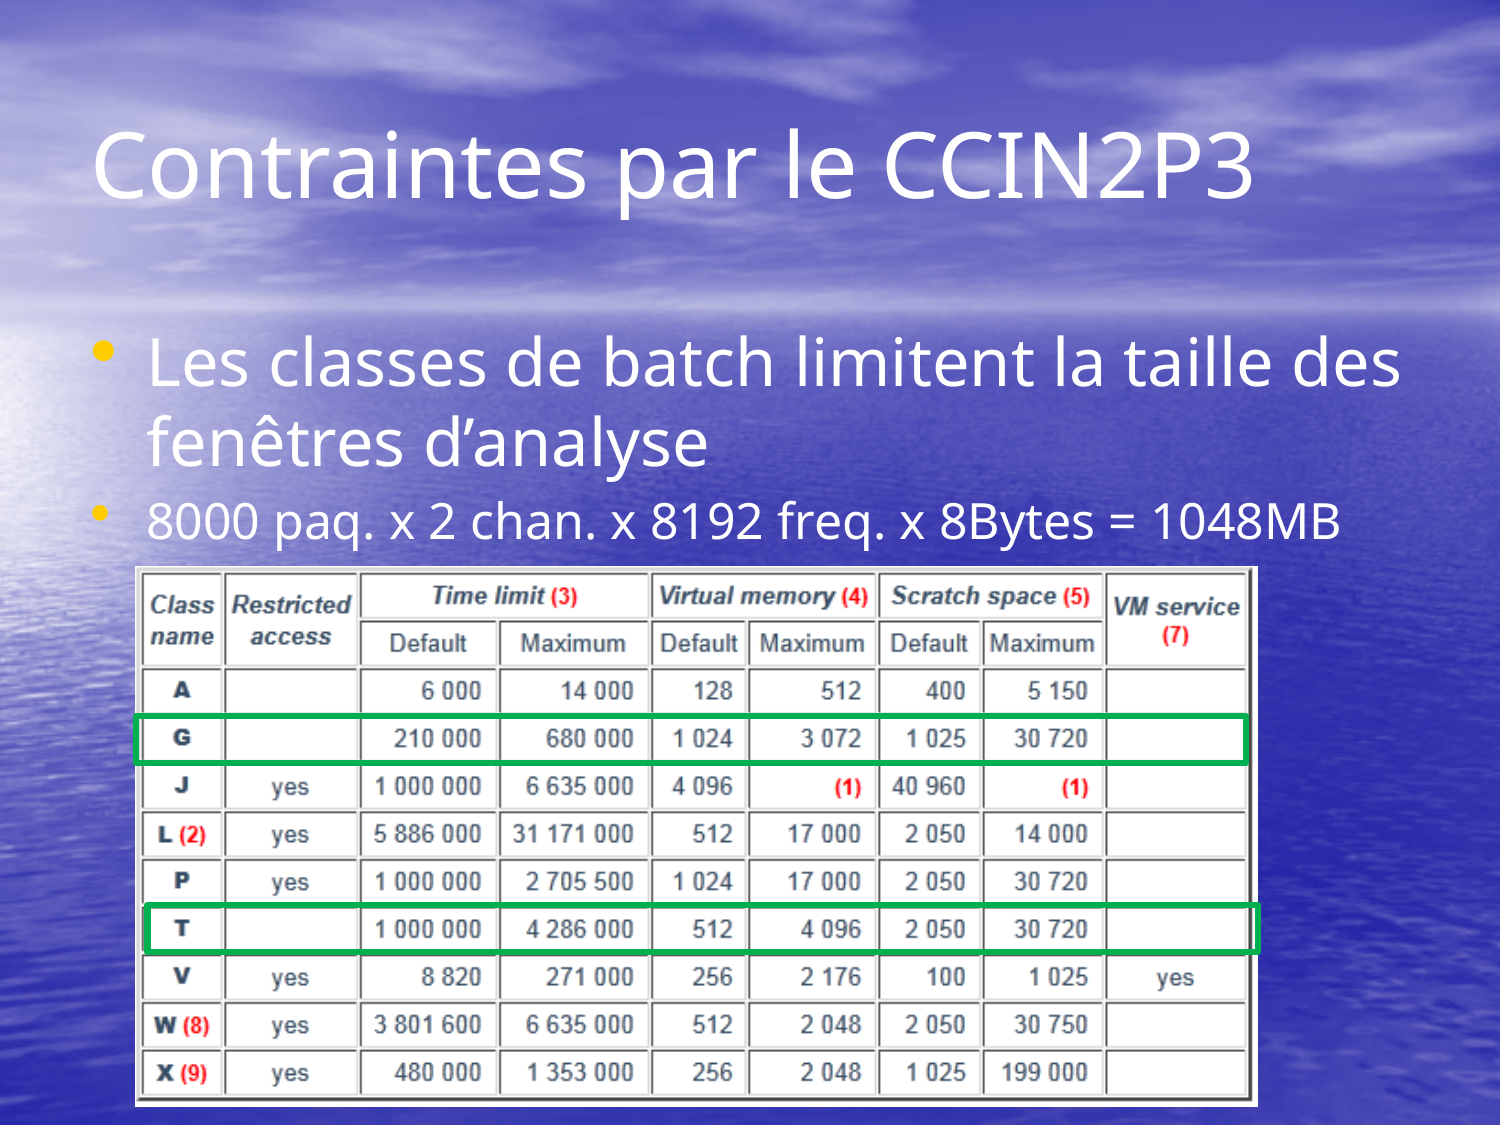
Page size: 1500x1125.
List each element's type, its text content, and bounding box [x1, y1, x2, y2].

list Les classes de batch limitent la taille des fenêtres d’analyse 8000 paq. x 2 chan. x 8192 freq. x 8Bytes = 1048MB [74, 312, 1426, 988]
picture [135, 565, 1259, 1107]
title Contraintes par le CCIN2P3 [74, 47, 1426, 276]
